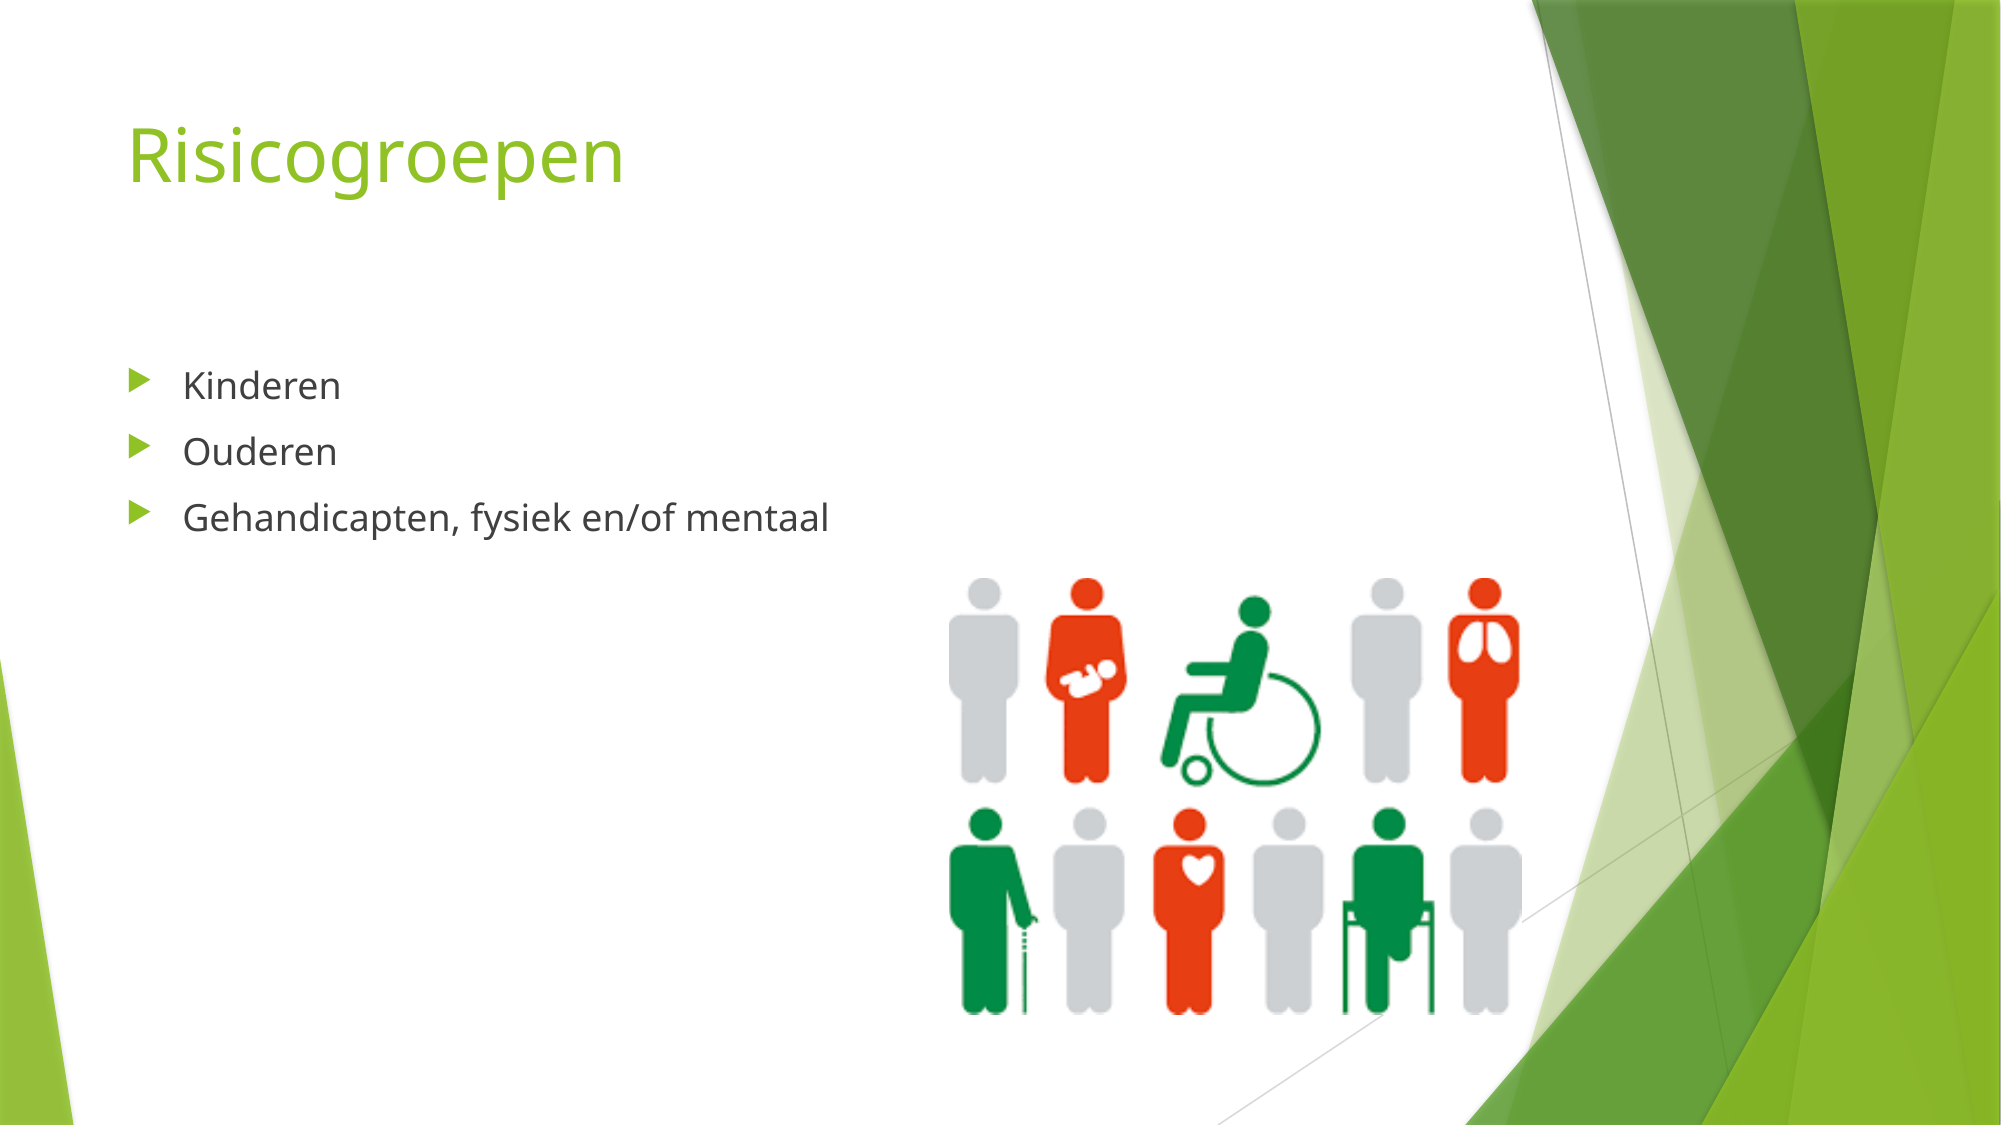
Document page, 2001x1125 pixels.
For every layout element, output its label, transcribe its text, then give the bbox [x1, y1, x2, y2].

list Kinderen Ouderen Gehandicapten, fysiek en/of mentaal [111, 354, 1522, 992]
picture [949, 578, 1522, 1016]
title Risicogroepen [111, 99, 1522, 317]
